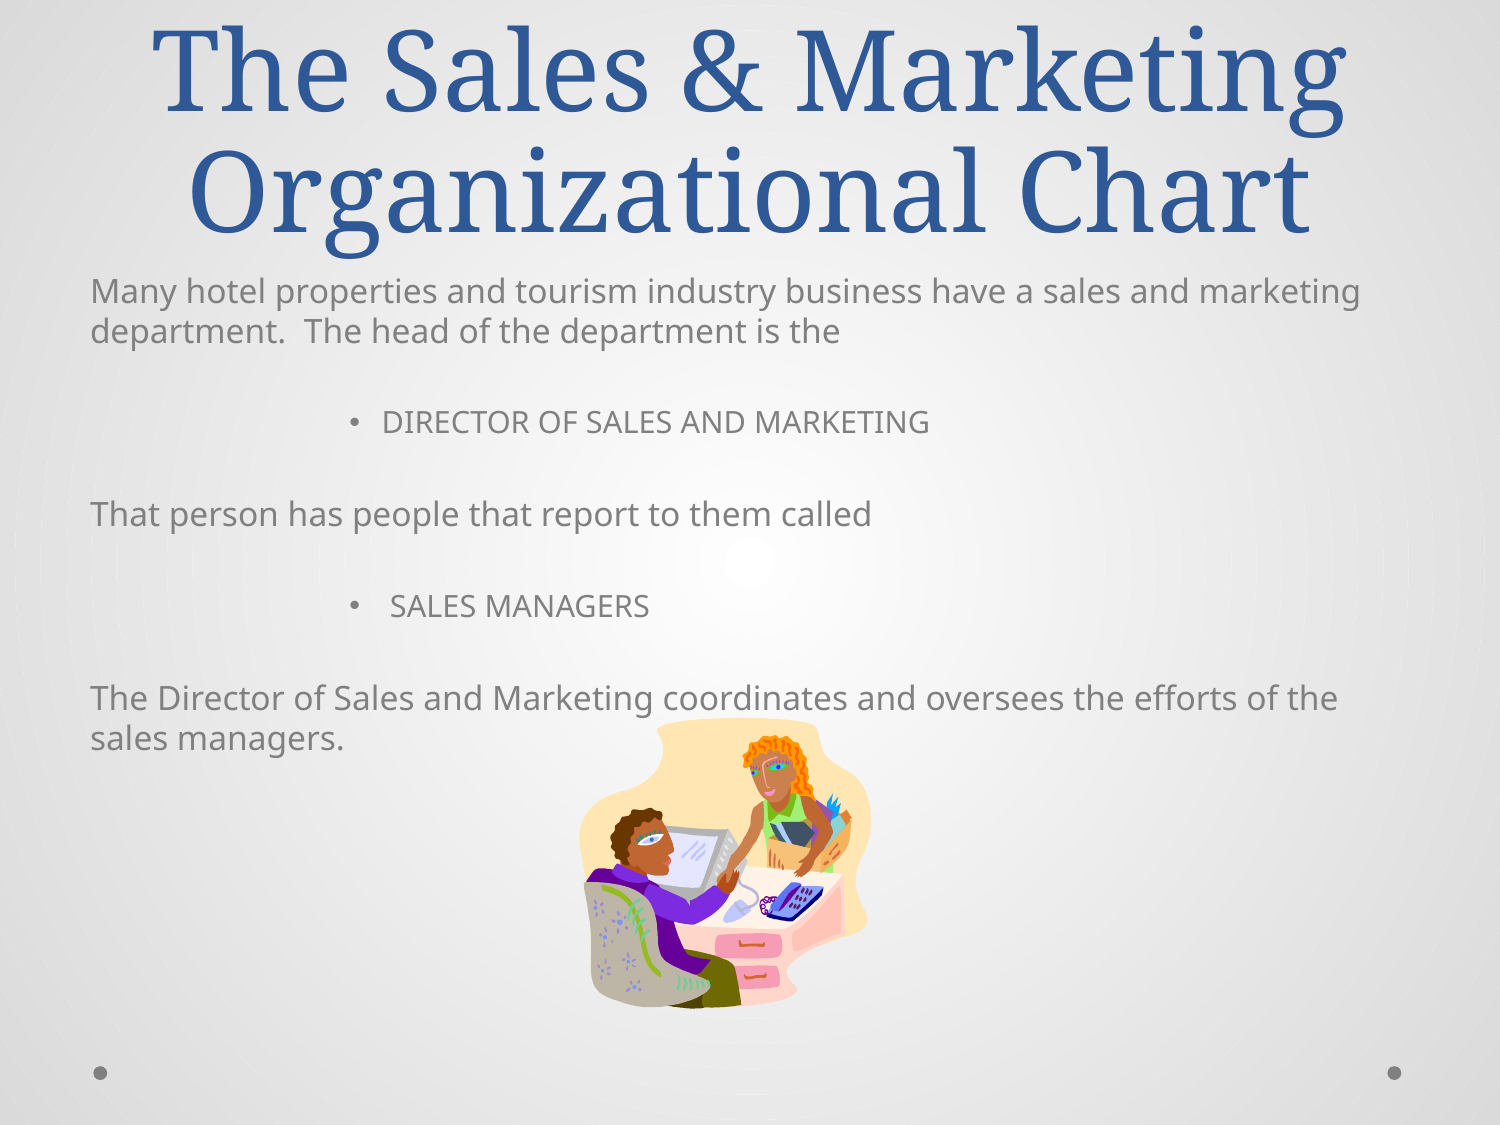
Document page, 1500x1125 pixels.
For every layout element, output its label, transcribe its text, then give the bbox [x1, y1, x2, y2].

list Many hotel properties and tourism industry business have a sales and marketing department. The head of the department is the DIRECTOR OF SALES AND MARKETING That person has people that report to them called SALES MANAGERS The Director of Sales and Marketing coordinates and oversees the efforts of the sales managers. [75, 262, 1425, 1005]
picture [574, 712, 877, 1014]
title The Sales & Marketing Organizational Chart [75, 0, 1425, 262]
